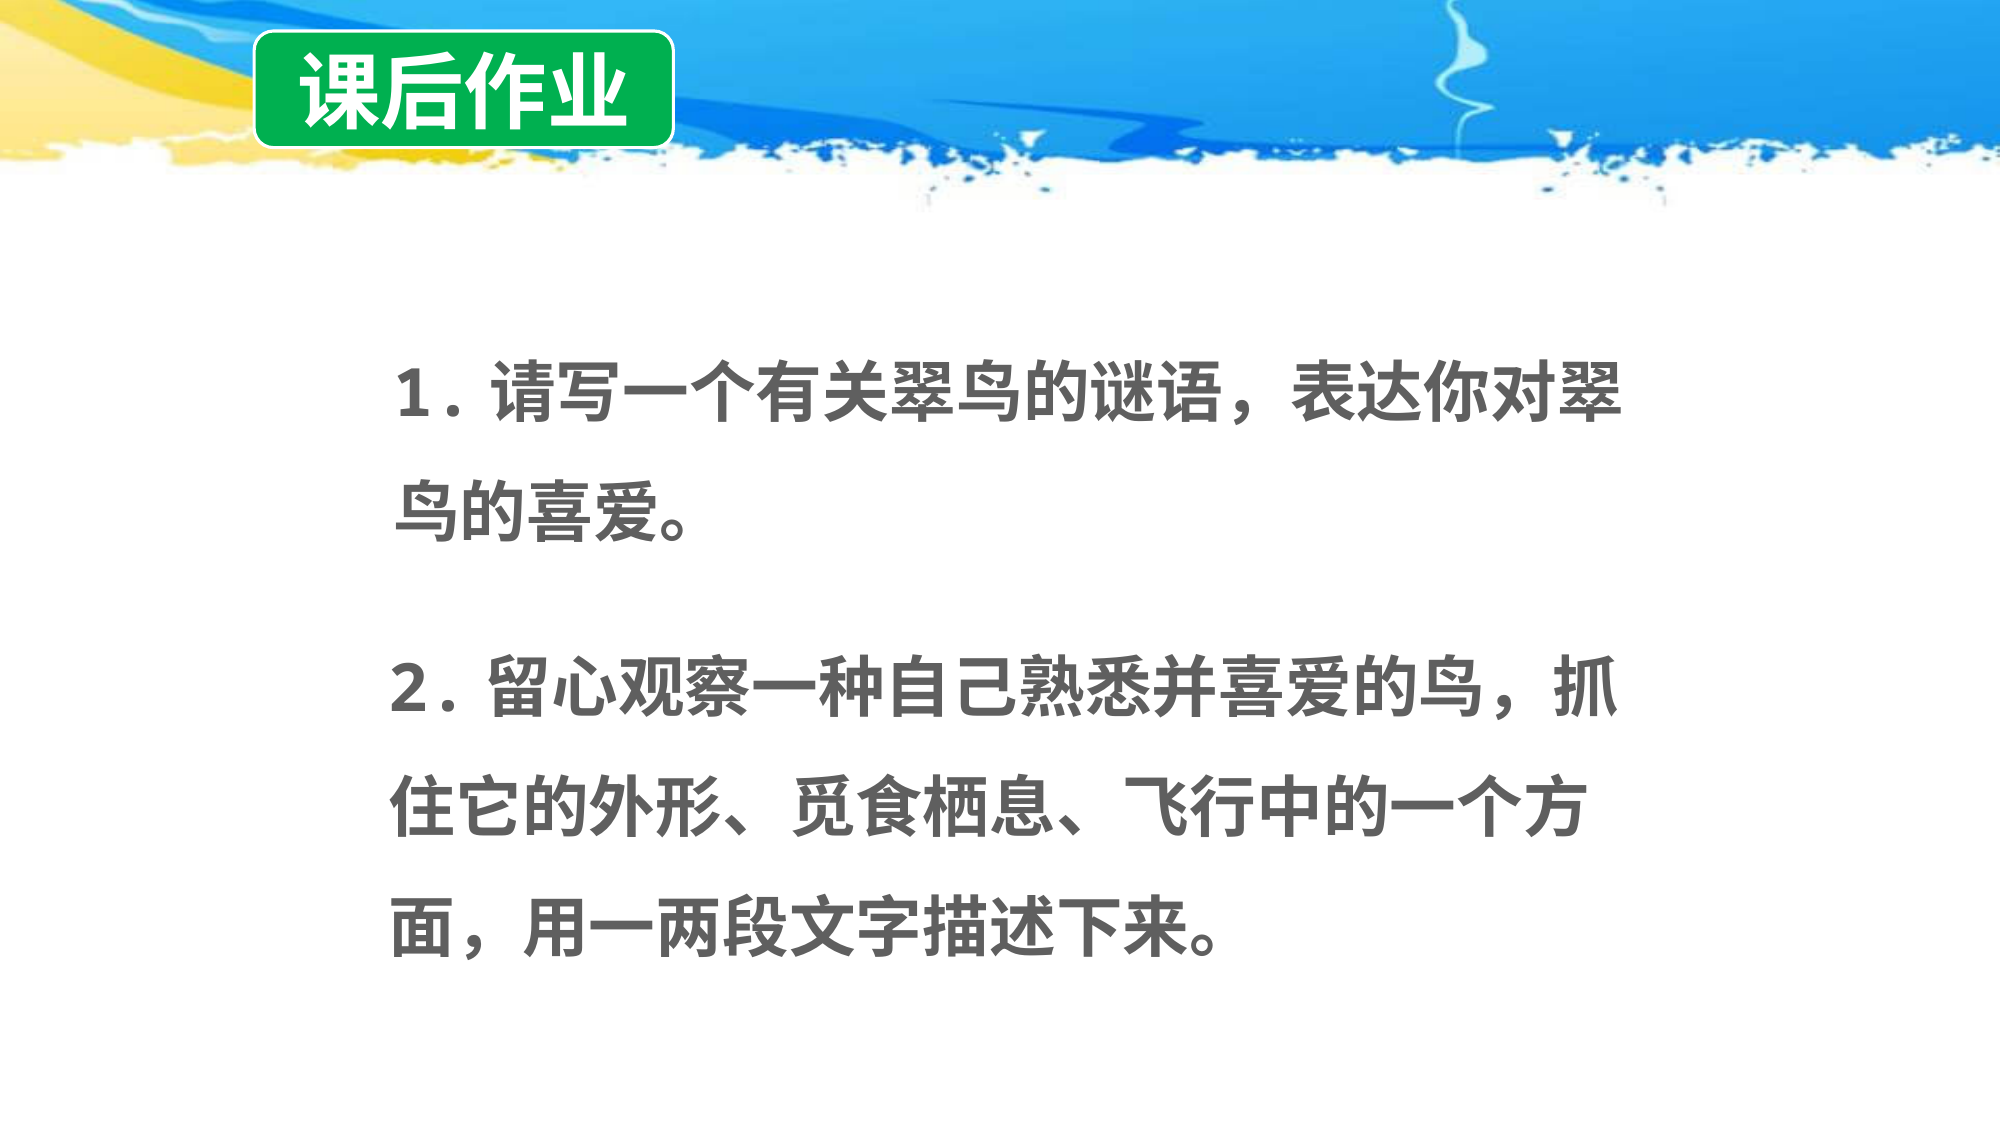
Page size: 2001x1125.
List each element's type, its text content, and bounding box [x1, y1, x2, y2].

text_box 课后作业 [252, 29, 675, 150]
text_box 1.请写一个有关翠鸟的谜语，表达你对翠鸟的喜爱。 [378, 302, 1662, 563]
picture [0, 0, 2000, 454]
text_box 2.留心观察一种自己熟悉并喜爱的鸟，抓住它的外形、觅食栖息、飞行中的一个方面，用一两段文字描述下来。 [373, 597, 1645, 916]
